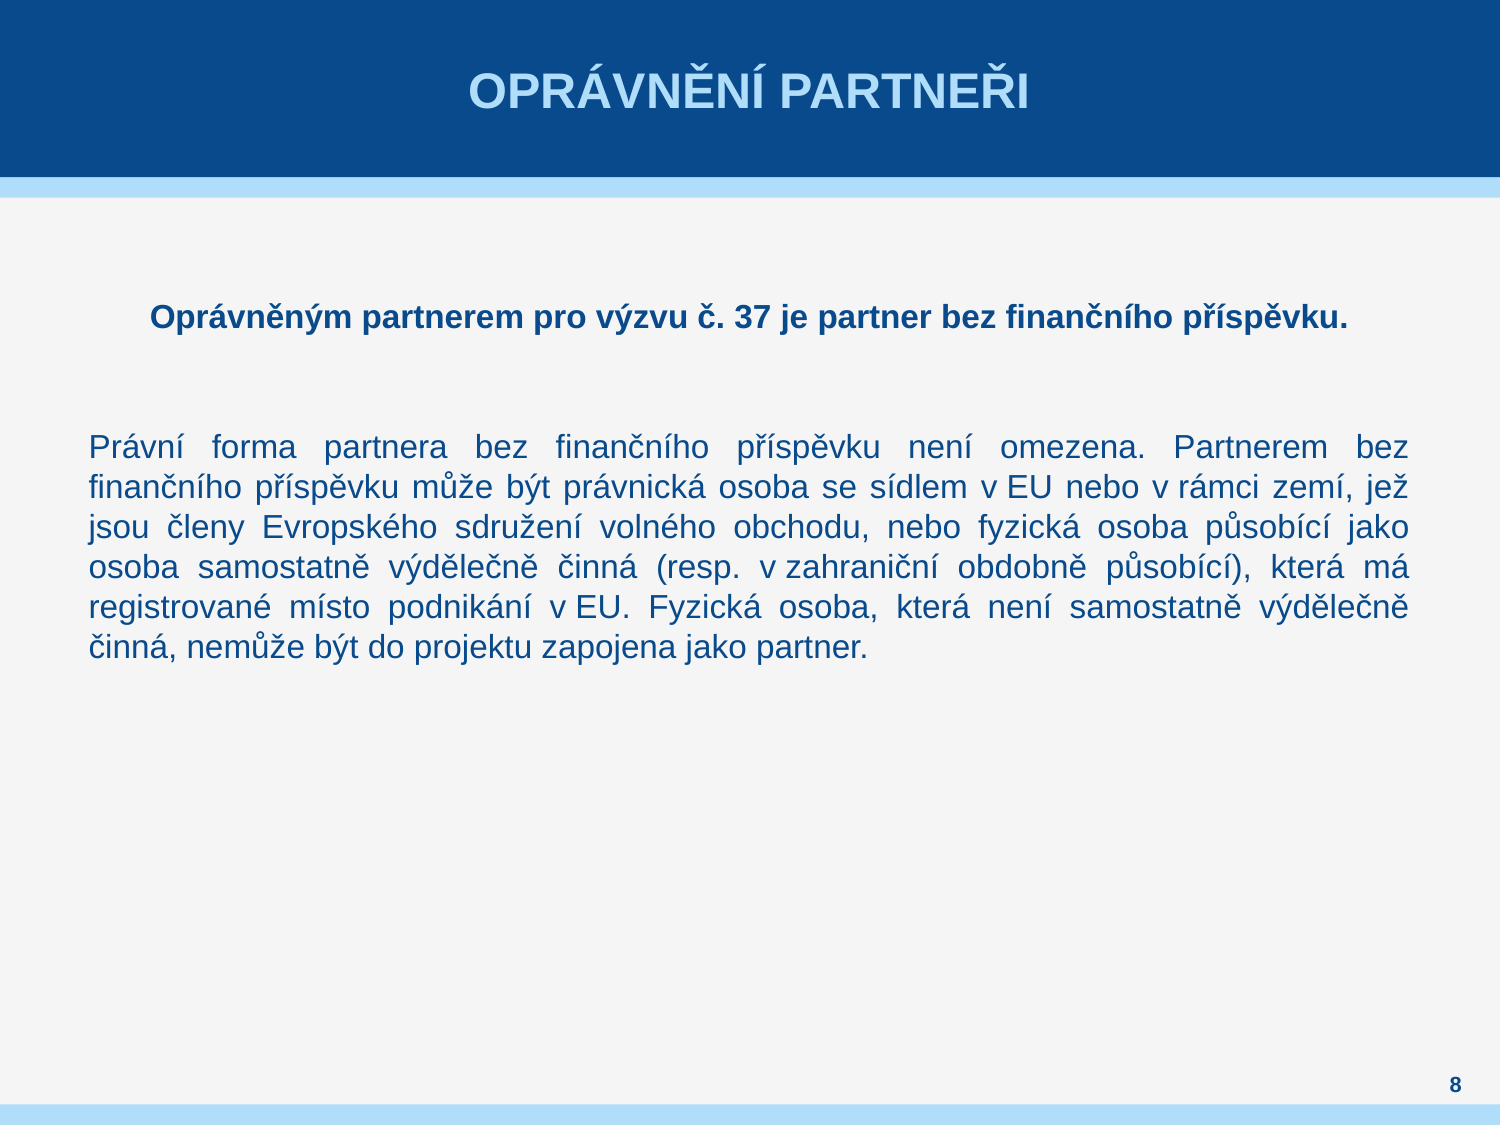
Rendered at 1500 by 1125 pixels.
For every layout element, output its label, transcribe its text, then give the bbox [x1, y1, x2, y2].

slide_number 8 [1417, 1068, 1495, 1099]
title Oprávnění partneři [59, 0, 1441, 178]
list Oprávněným partnerem pro výzvu č. 37 je partner bez finančního příspěvku. Právní forma partnera bez finančního příspěvku není omezena. Partnerem bez finančního příspěvku může být právnická osoba se sídlem v EU nebo v rámci zemí, jež jsou členy Evropského sdružení volného obchodu, nebo fyzická osoba působící jako osoba samostatně výdělečně činná (resp. v zahraniční obdobně působící), která má registrované místo podnikání v EU. Fyzická osoba, která není samostatně výdělečně činná, nemůže být do projektu zapojena jako partner. [88, 295, 1412, 1004]
